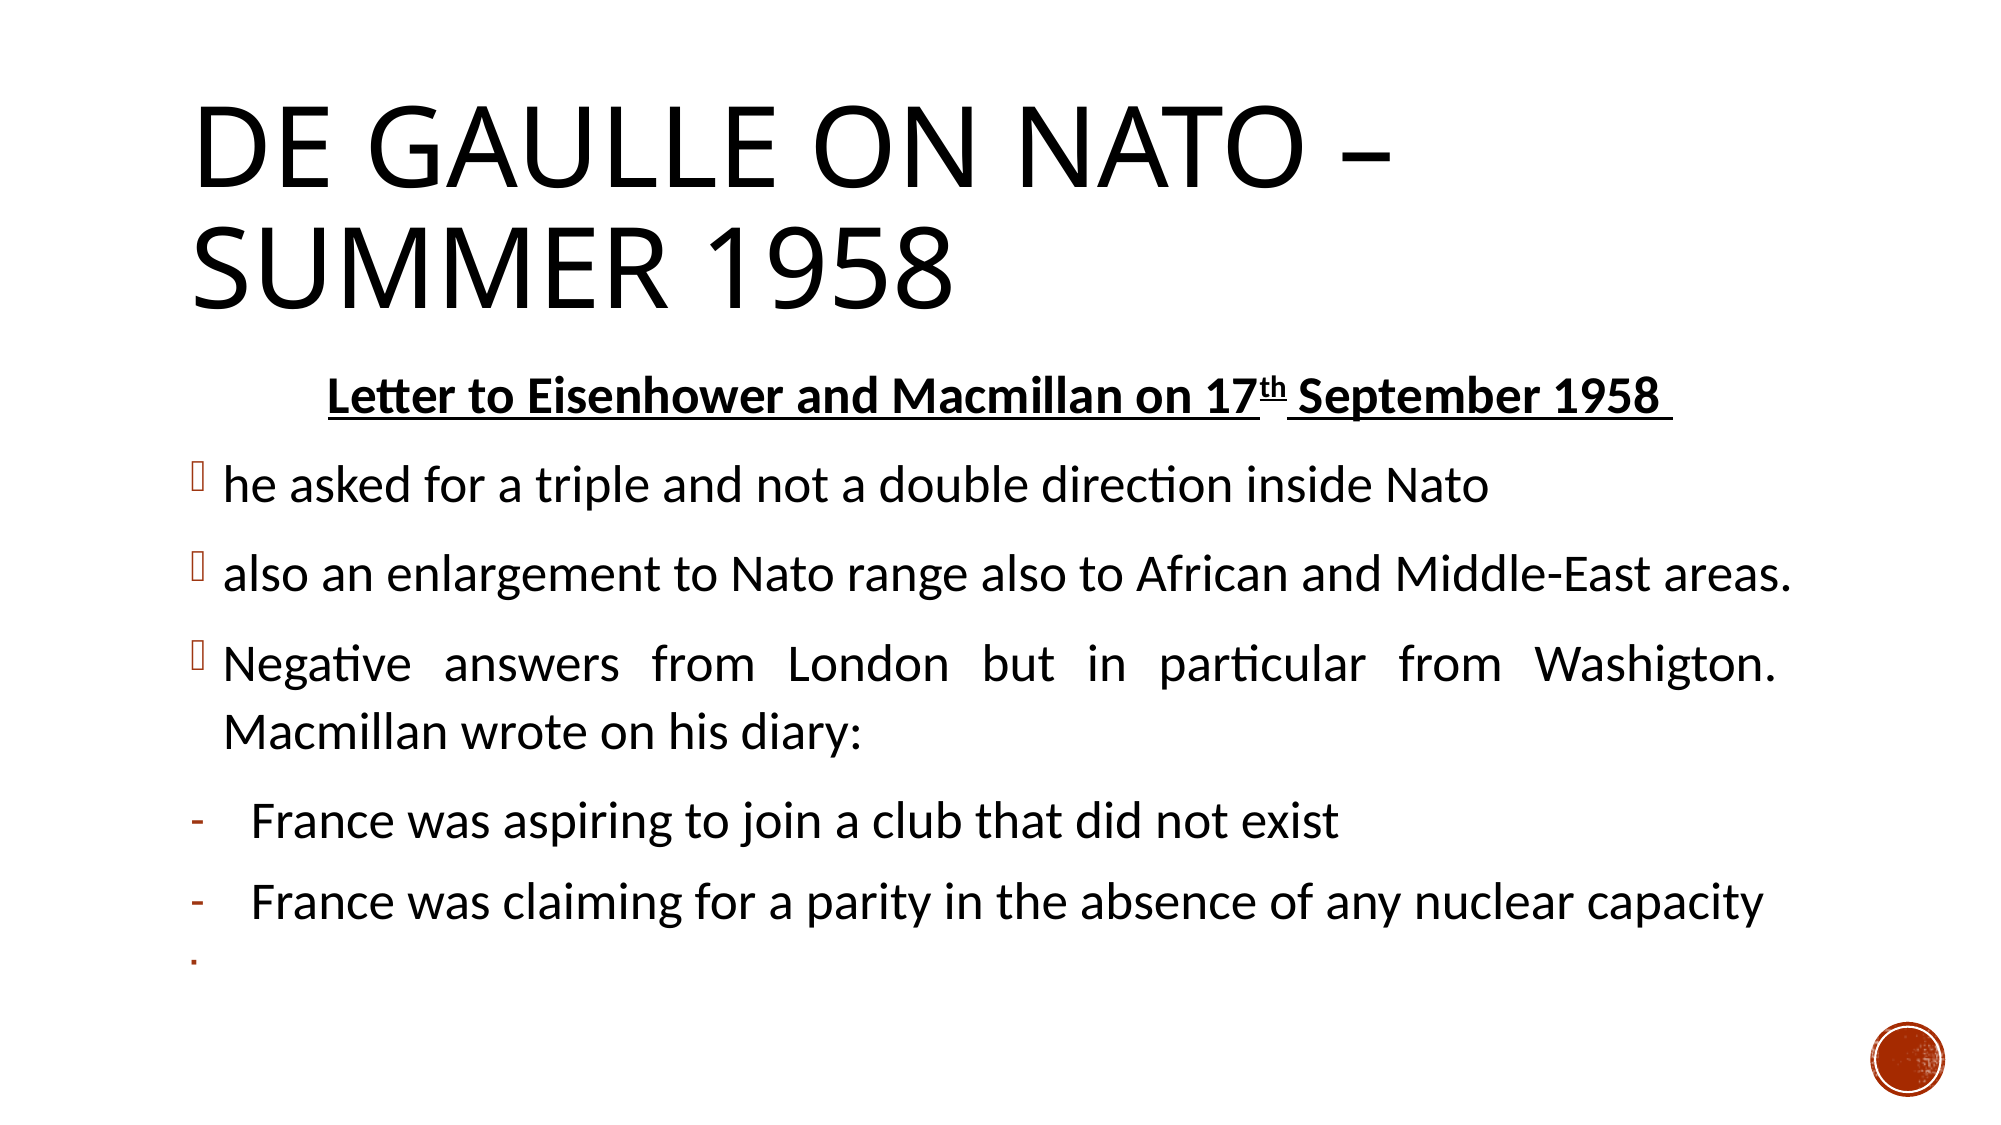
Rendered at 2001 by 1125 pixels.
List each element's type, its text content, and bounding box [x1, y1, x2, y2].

title De gaulle on nato – summer 1958 [175, 79, 1826, 344]
list Letter to Eisenhower and Macmillan on 17th September 1958 he asked for a triple and not a double direction inside Nato also an enlargement to Nato range also to African and Middle-East areas. Negative answers from London but in particular from Washigton. Macmillan wrote on his diary: France was aspiring to join a club that did not exist France was claiming for a parity in the absence of any nuclear capacity [175, 348, 1826, 1013]
